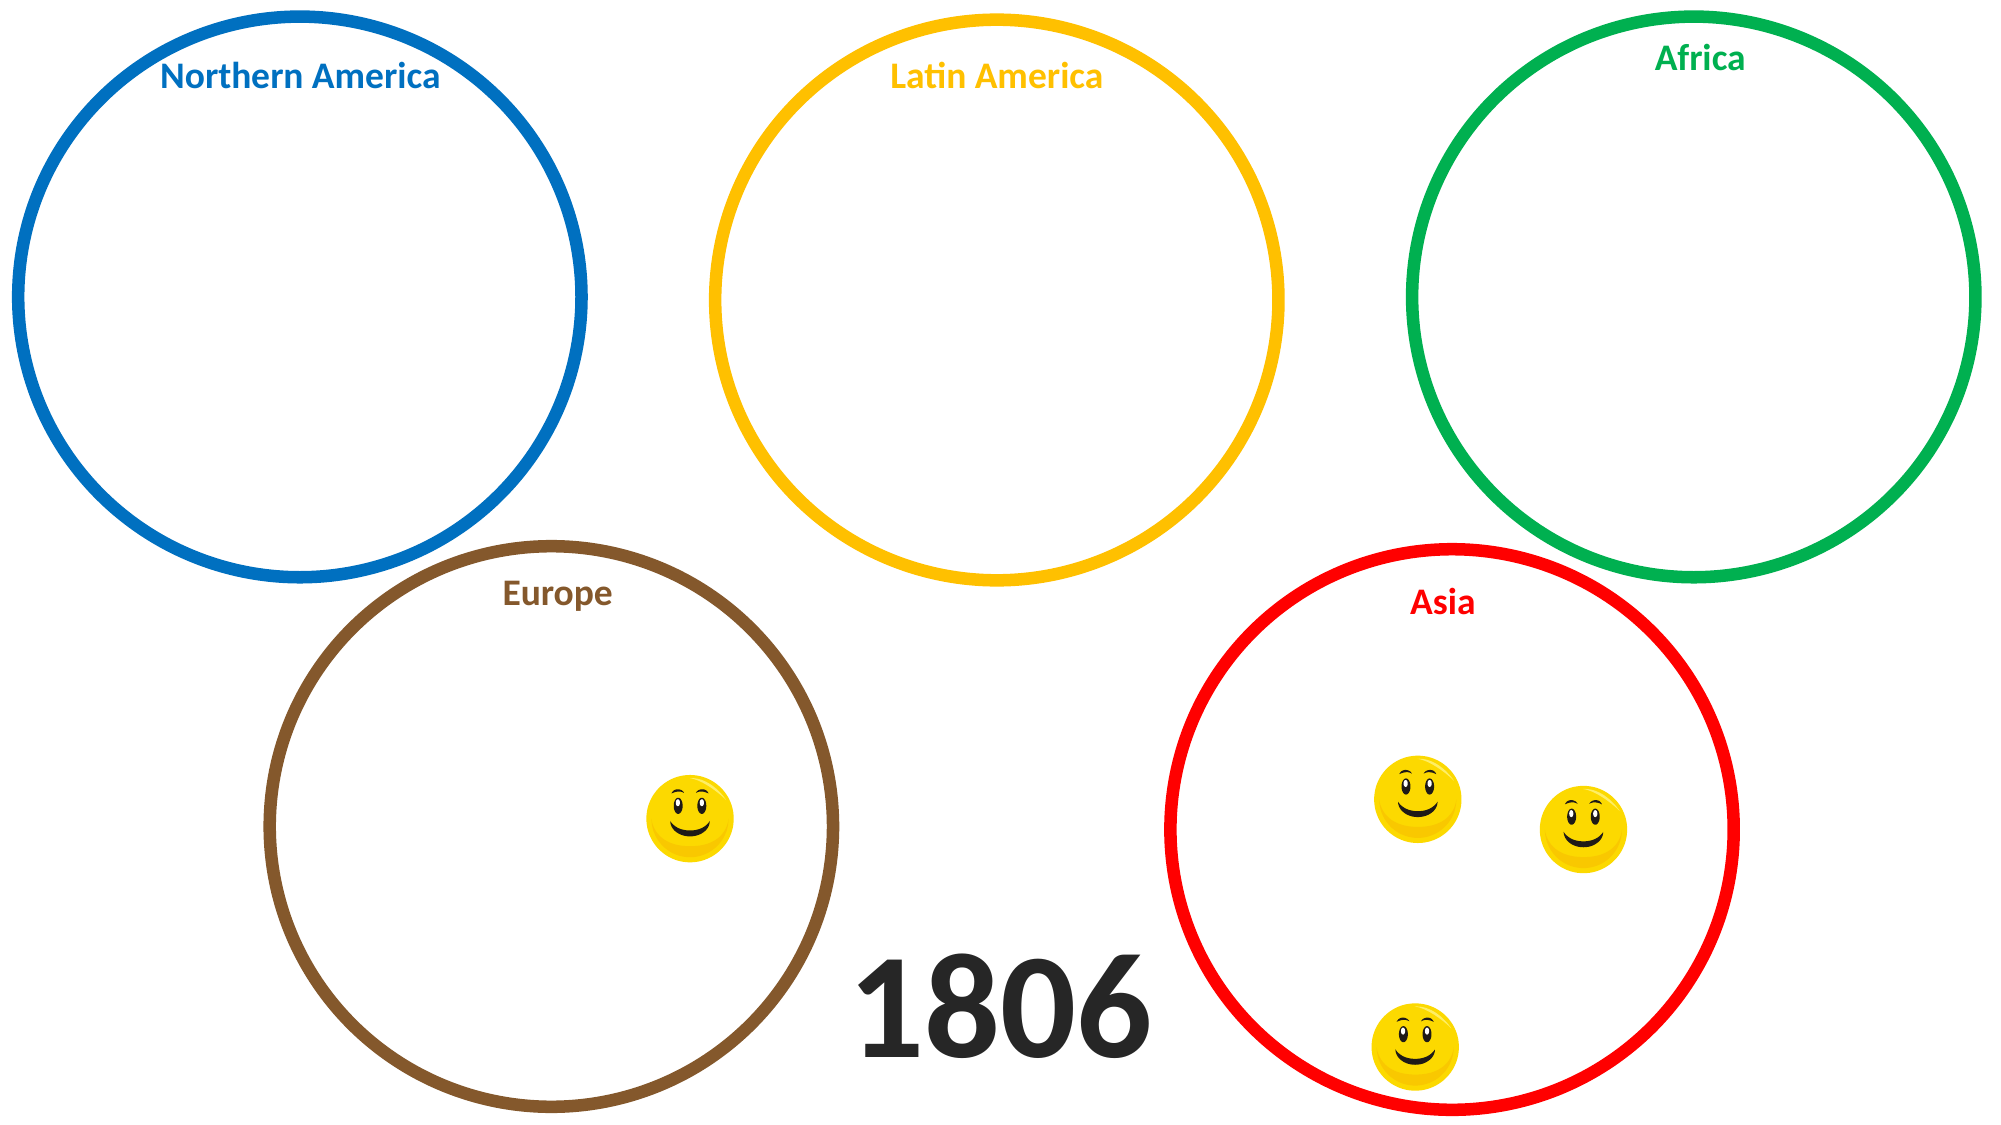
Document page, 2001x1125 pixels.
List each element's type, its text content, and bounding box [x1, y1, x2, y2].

text_box [178, 15, 422, 43]
picture [1371, 1003, 1459, 1091]
text_box Africa [1640, 25, 1788, 86]
text_box [17, 61, 583, 579]
text_box Europe [488, 560, 647, 621]
picture [646, 774, 734, 863]
text_box [1169, 548, 1735, 1111]
text_box [1411, 15, 1977, 579]
text_box Latin America [875, 43, 1122, 104]
picture [1539, 785, 1628, 874]
picture [1374, 755, 1462, 843]
text_box Asia [1395, 569, 1493, 630]
text_box 1806 [820, 900, 1181, 1095]
text_box [268, 545, 835, 1108]
text_box [714, 46, 1280, 582]
text_box [881, 18, 1112, 43]
text_box Northern America [145, 43, 497, 104]
